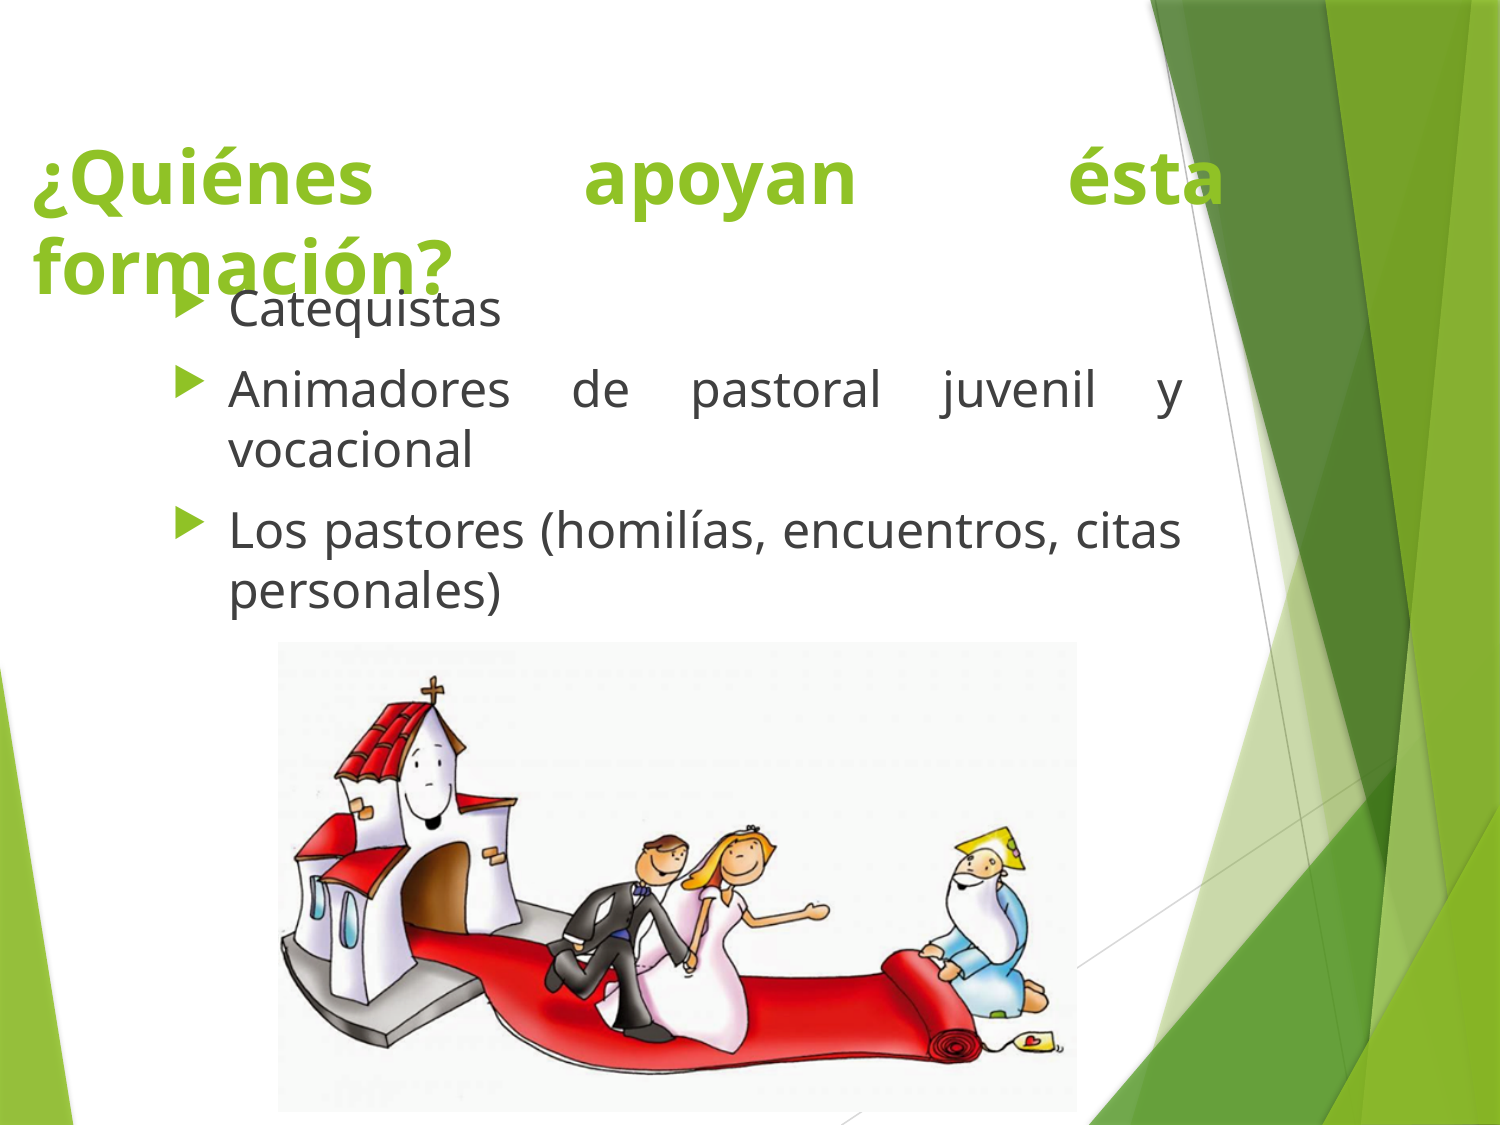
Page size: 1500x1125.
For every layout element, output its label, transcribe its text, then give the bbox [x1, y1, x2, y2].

title ¿Quiénes apoyan ésta formación? [17, 121, 1243, 250]
picture [277, 641, 1078, 1112]
list Catequistas Animadores de pastoral juvenil y vocacional Los pastores (homilías, encuentros, citas personales) [156, 268, 1199, 623]
